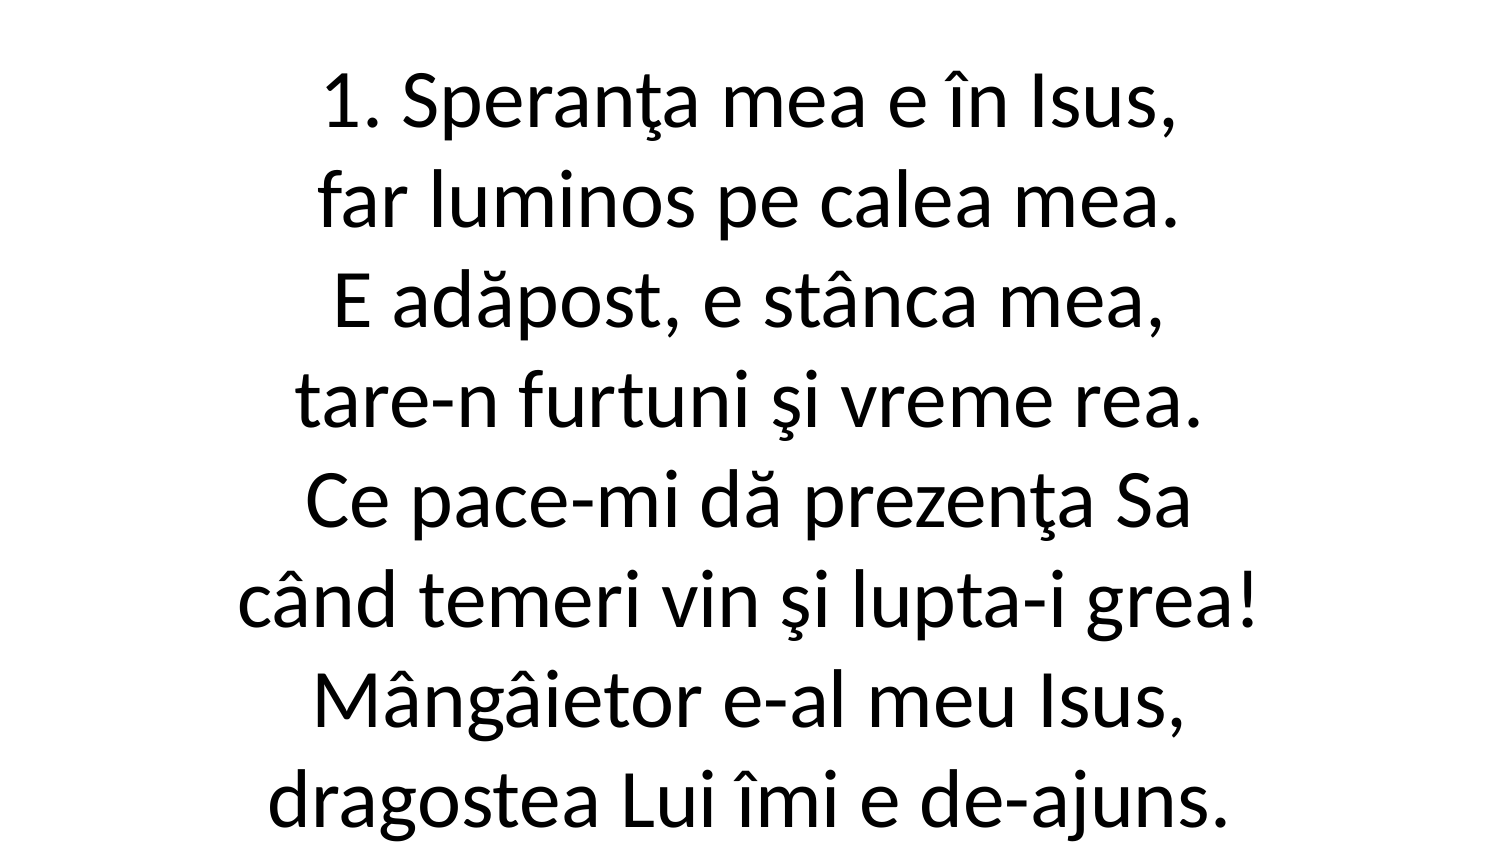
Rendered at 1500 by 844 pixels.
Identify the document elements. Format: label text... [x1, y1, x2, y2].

text_box 1. Speranţa mea e în Isus, far luminos pe calea mea. E adăpost, e stânca mea, tare-n furtuni şi vreme rea. Ce pace-mi dă prezenţa Sa când temeri vin şi lupta-i grea! Mângâietor e-al meu Isus, dragostea Lui îmi e de-ajuns. [222, 0, 1278, 844]
